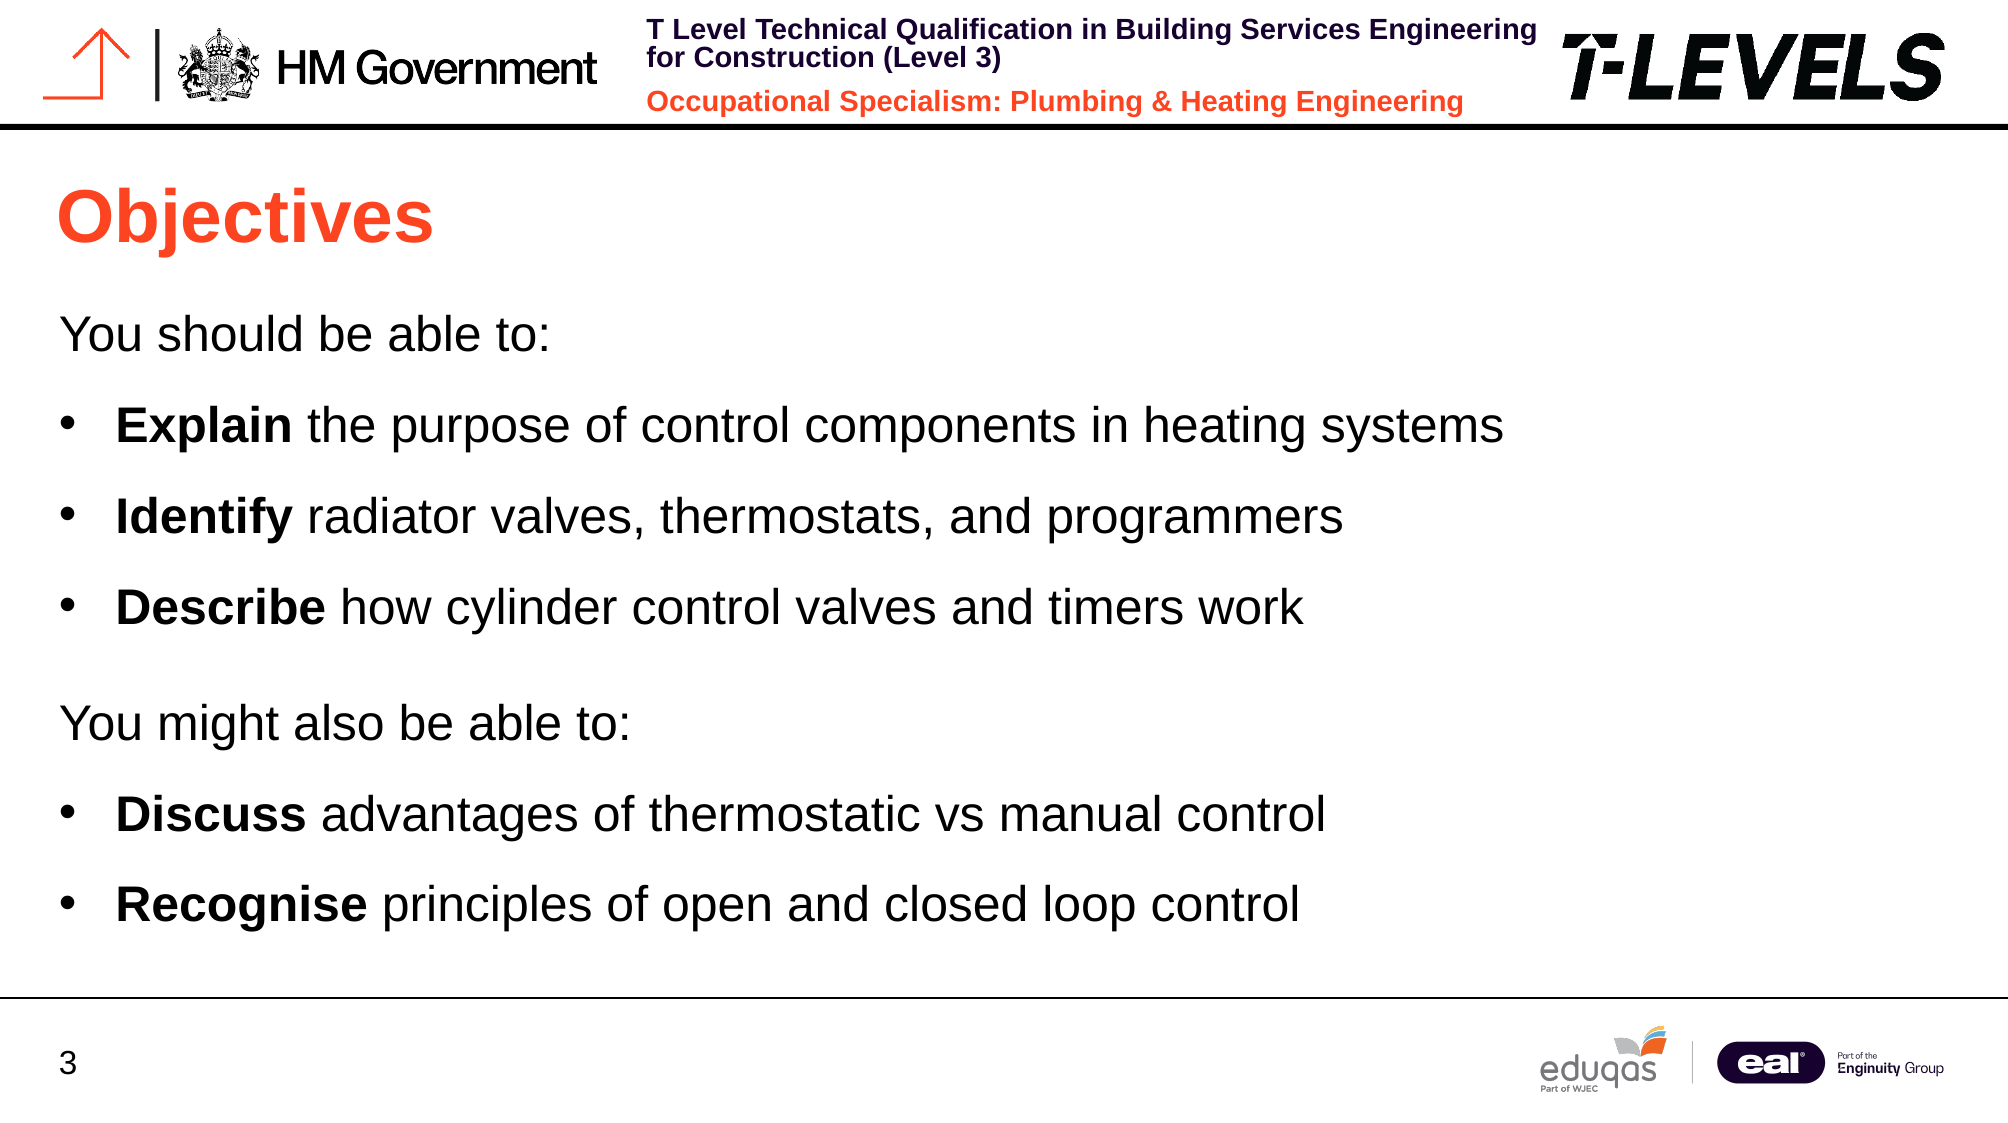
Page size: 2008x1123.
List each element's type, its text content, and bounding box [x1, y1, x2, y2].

picture [38, 27, 136, 100]
list You should be able to: Explain the purpose of control components in heating systems Identify radiator valves, thermostats, and programmers Describe how cylinder control valves and timers work You might also be able to: Discuss advantages of thermostatic vs manual control Recognise principles of open and closed loop control [59, 295, 1949, 975]
picture [155, 28, 597, 102]
picture [1535, 1021, 1949, 1097]
picture [1543, 25, 1964, 108]
title Objectives [41, 111, 1949, 314]
